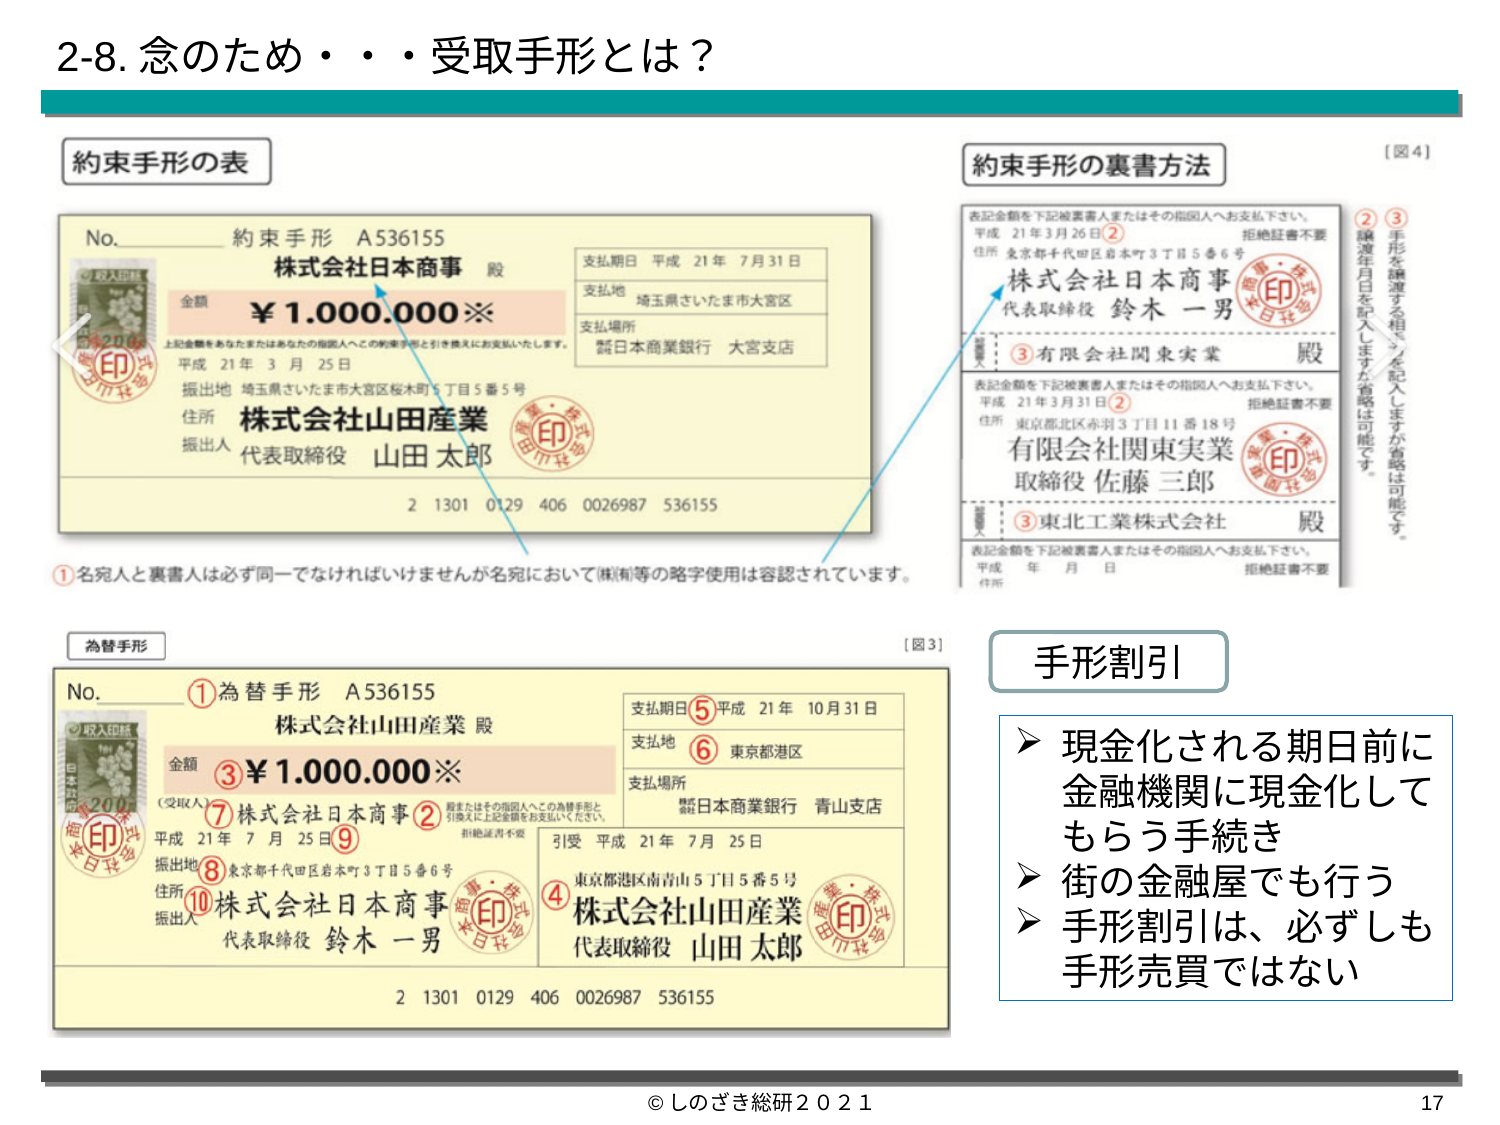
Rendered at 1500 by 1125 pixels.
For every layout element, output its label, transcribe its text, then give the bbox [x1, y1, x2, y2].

picture [41, 134, 1436, 595]
footer ©しのざき総研２０２１ [524, 1082, 1000, 1125]
picture [47, 630, 951, 1038]
title 2-8.念のため・・・受取手形とは？ [41, 19, 1459, 91]
text_box 手形割引 [988, 629, 1229, 694]
text_box 現金化される期日前に金融機関に現金化してもらう手続き 街の金融屋でも行う 手形割引は、必ずしも手形売買ではない [999, 715, 1453, 1001]
slide_number 16 [1108, 1082, 1459, 1125]
